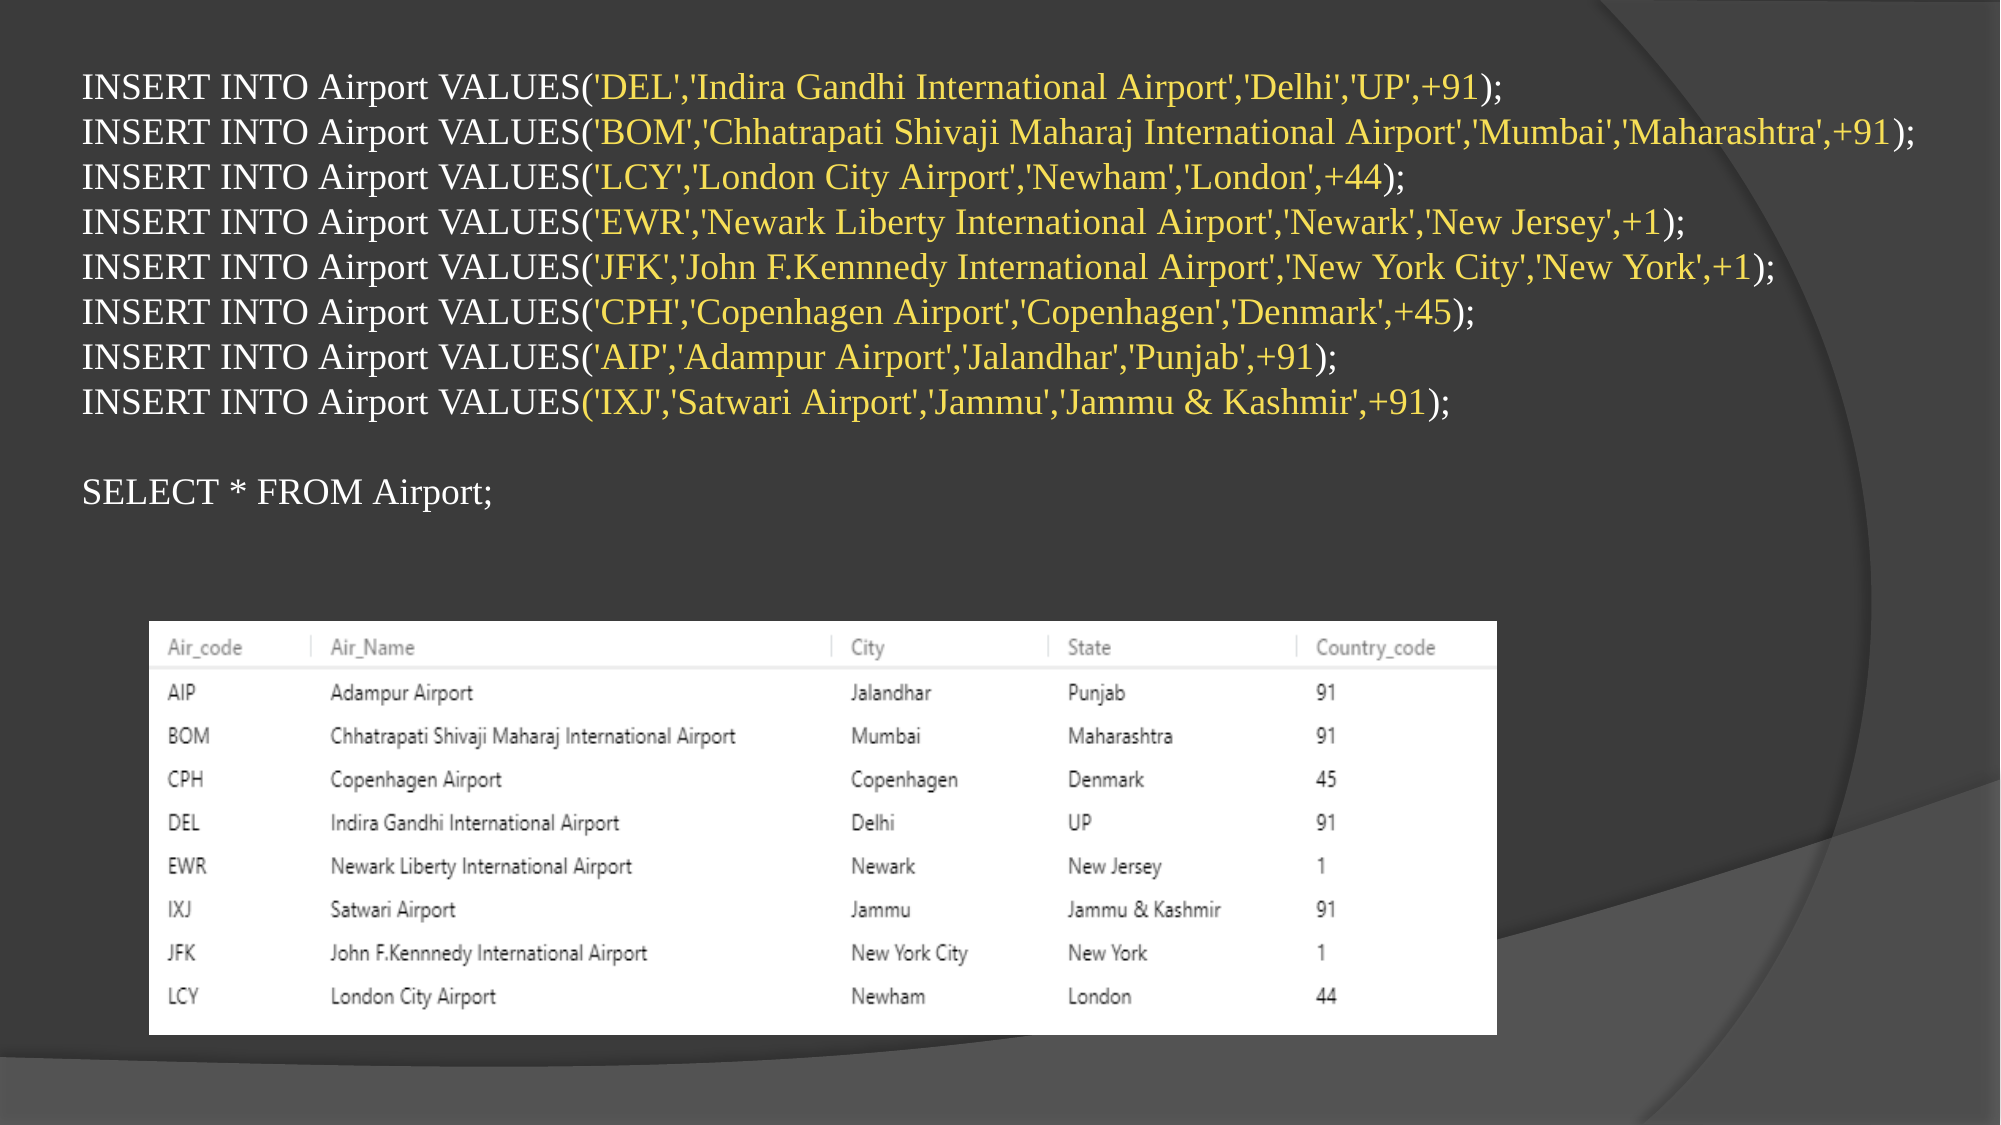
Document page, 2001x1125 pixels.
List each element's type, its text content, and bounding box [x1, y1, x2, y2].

list INSERT INTO Airport VALUES('DEL','Indira Gandhi International Airport','Delhi','UP',+91); INSERT INTO Airport VALUES('BOM','Chhatrapati Shivaji Maharaj International Airport','Mumbai','Maharashtra',+91); INSERT INTO Airport VALUES('LCY','London City Airport','Newham','London',+44); INSERT INTO Airport VALUES('EWR','Newark Liberty International Airport','Newark','New Jersey',+1); INSERT INTO Airport VALUES('JFK','John F.Kennnedy International Airport','New York City','New York',+1); INSERT INTO Airport VALUES('CPH','Copenhagen Airport','Copenhagen','Denmark',+45); INSERT INTO Airport VALUES('AIP','Adampur Airport','Jalandhar','Punjab',+91); INSERT INTO Airport VALUES('IXJ','Satwari Airport','Jammu','Jammu & Kashmir',+91); SELECT * FROM Airport; [66, 54, 1945, 598]
picture [149, 621, 1497, 1036]
